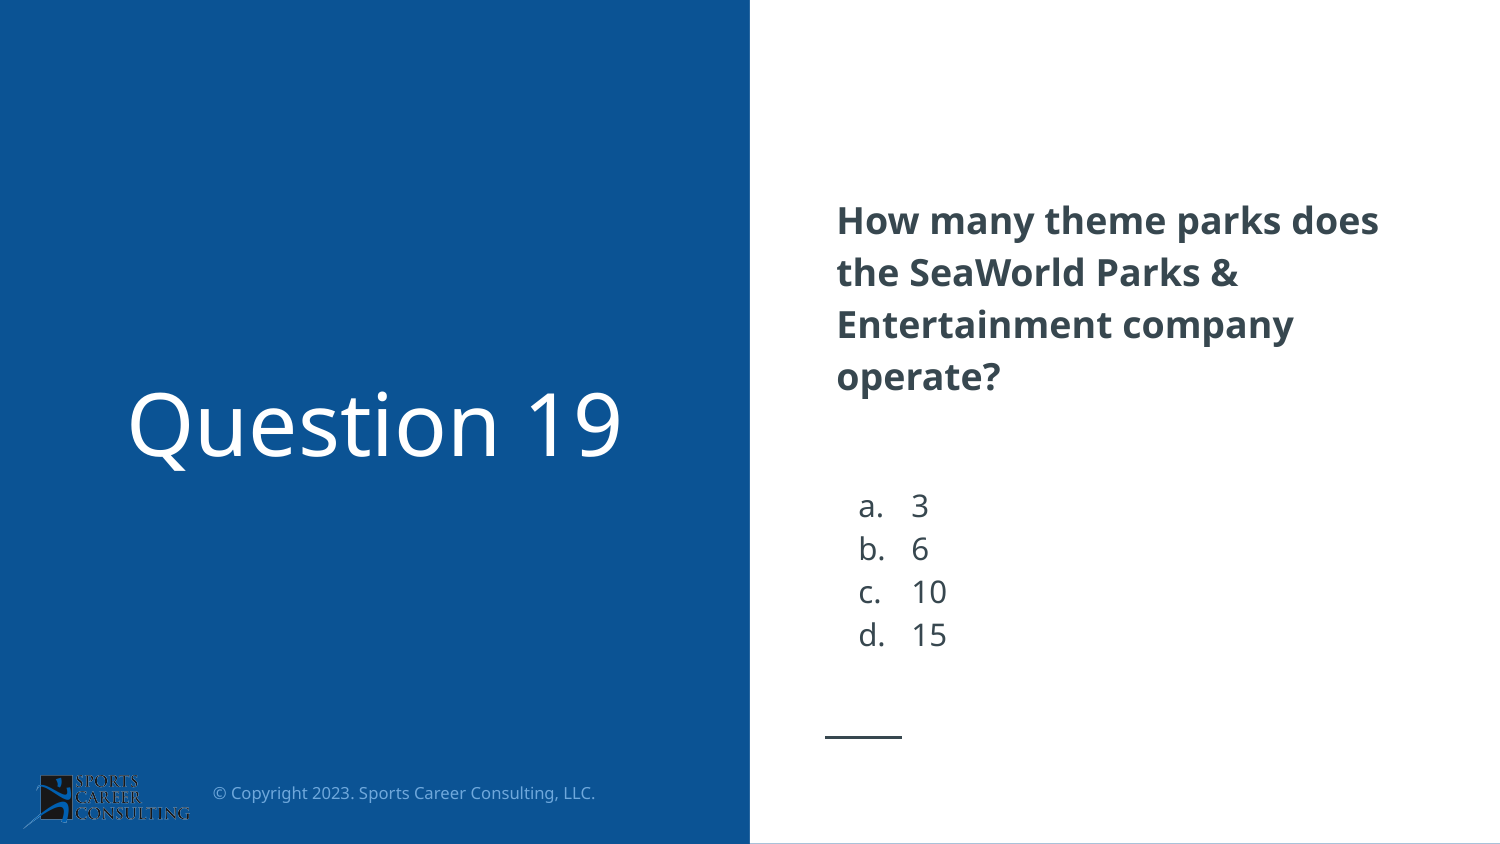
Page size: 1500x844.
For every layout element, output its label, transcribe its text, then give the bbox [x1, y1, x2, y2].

text_box © Copyright 2023. Sports Career Consulting, LLC. [197, 767, 750, 838]
list How many theme parks does the SeaWorld Parks & Entertainment company operate? 3 6 10 15 [821, 118, 1466, 725]
title Question 19 [43, 298, 708, 546]
picture [22, 774, 190, 829]
